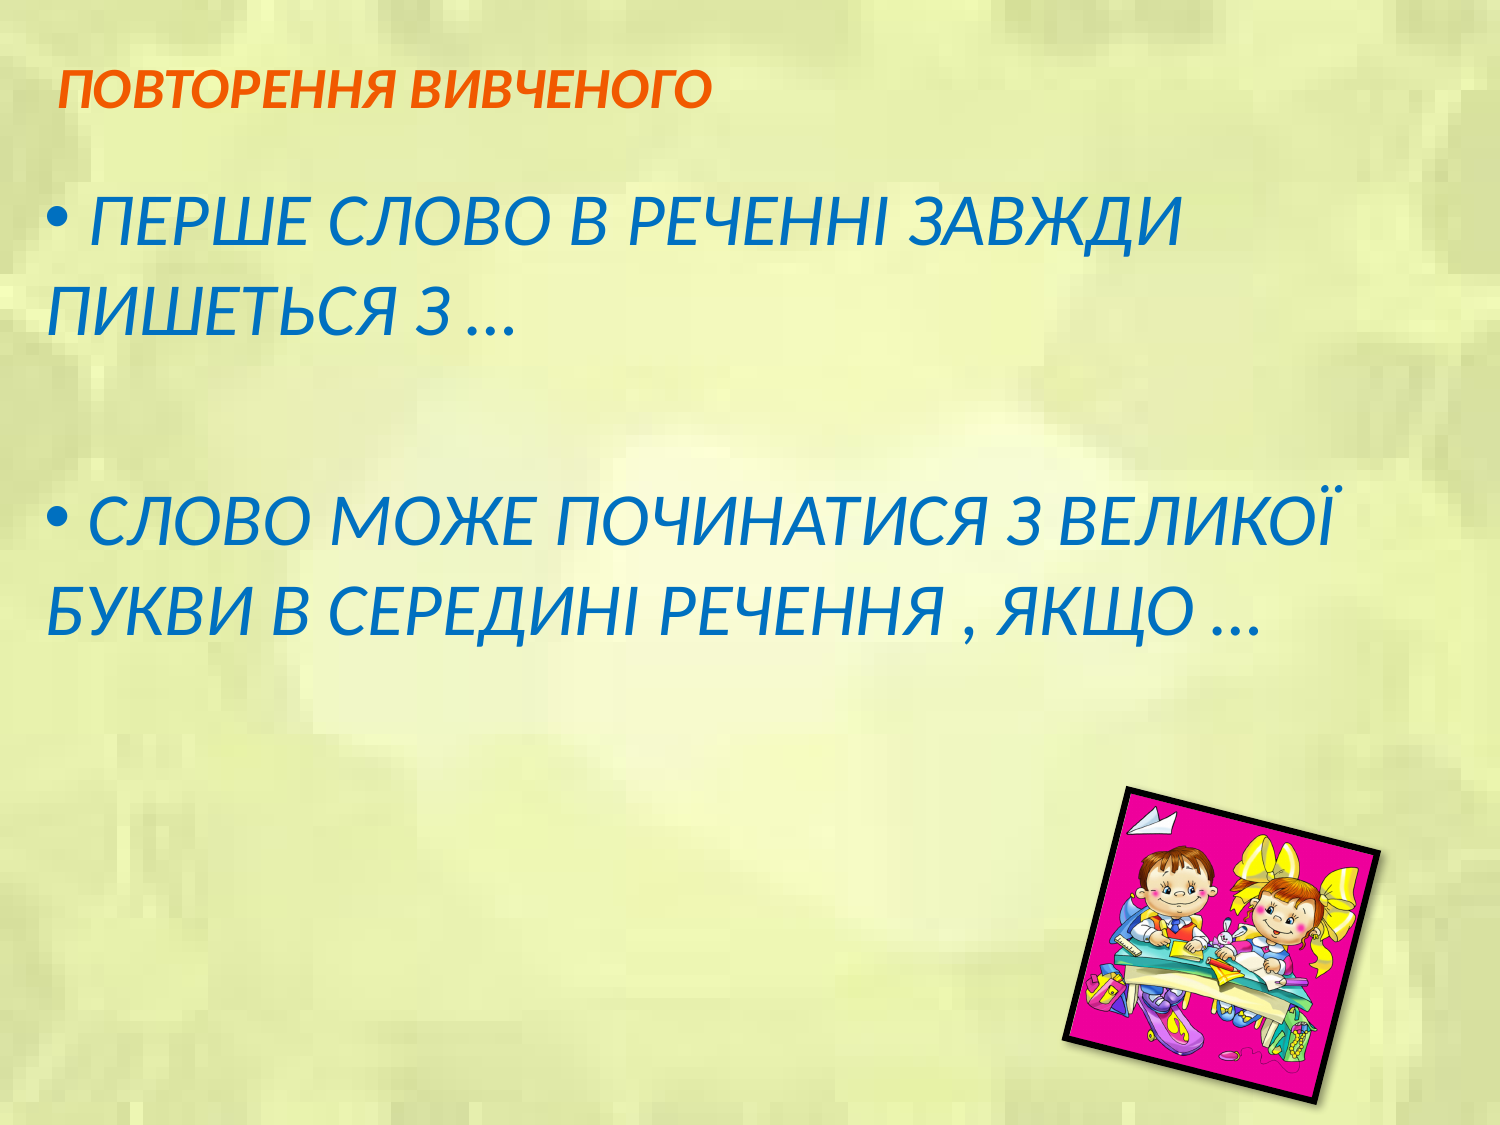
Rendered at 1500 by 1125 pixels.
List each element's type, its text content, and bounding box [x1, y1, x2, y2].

list Перше слово в реченні завжди пишеться з … Слово може починатися з великої букви в середині речення , якщо … [29, 468, 1500, 764]
title Повторення вивченого [41, 42, 1317, 349]
picture [0, 0, 1500, 1125]
